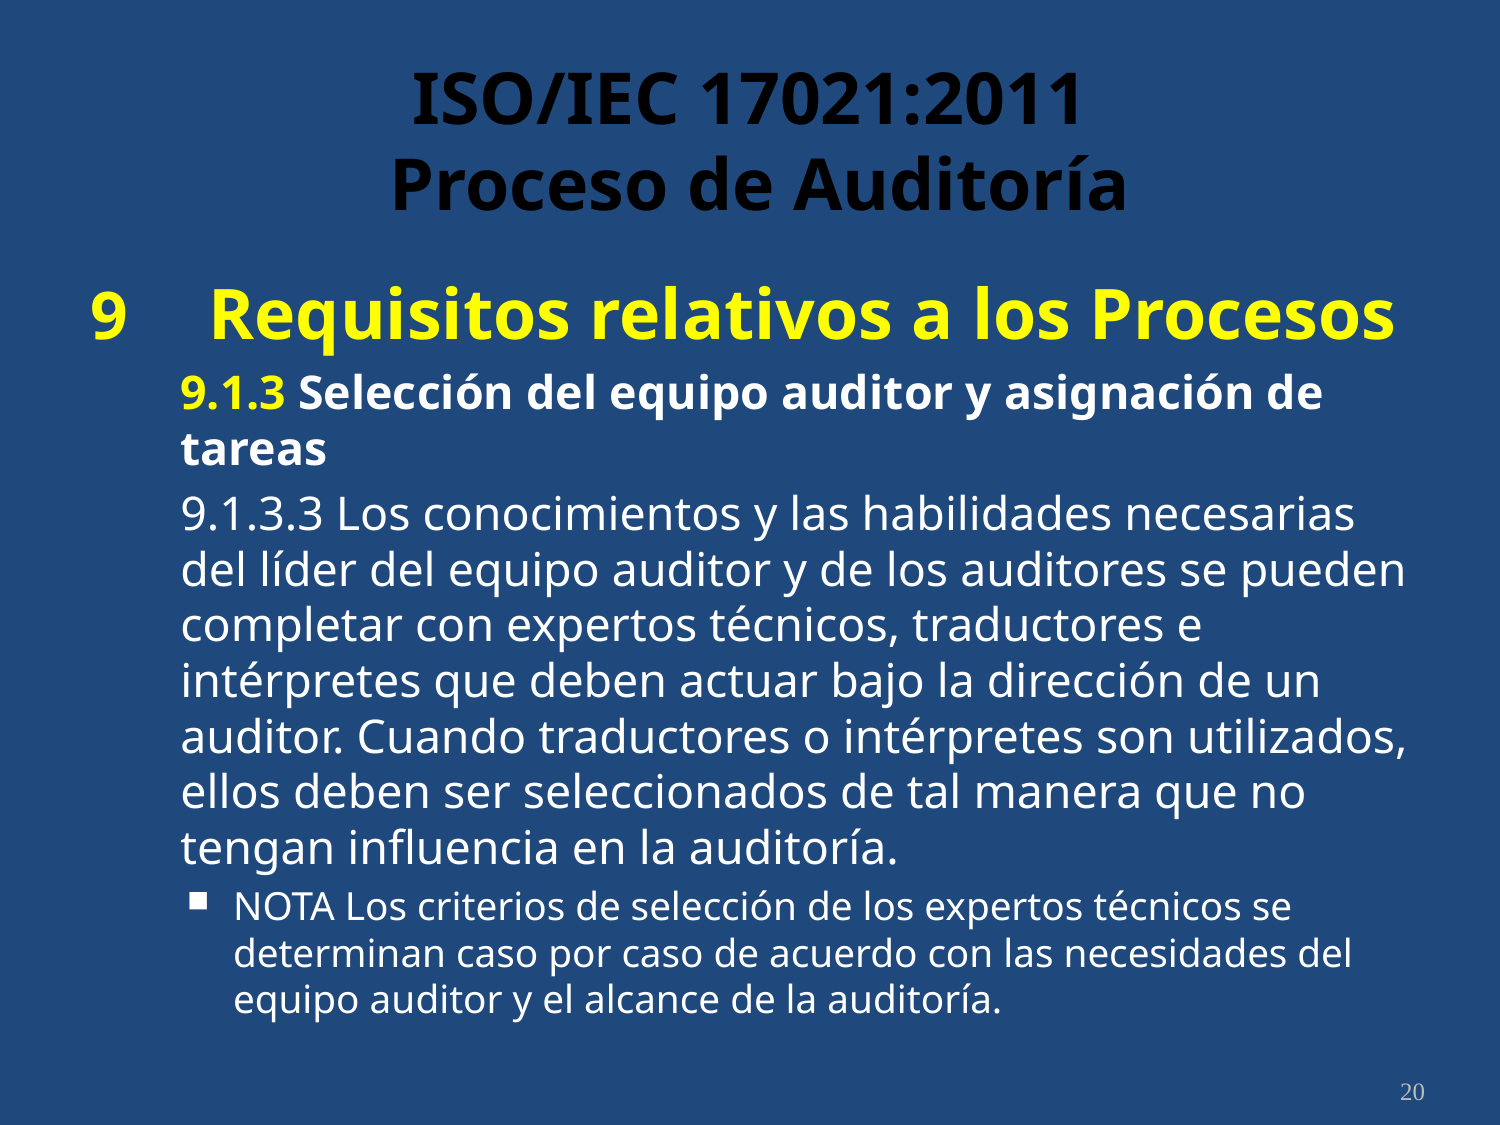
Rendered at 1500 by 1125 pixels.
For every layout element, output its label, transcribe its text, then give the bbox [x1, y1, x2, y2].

title ISO/IEC 17021:2011 Proceso de Auditoría [75, 45, 1425, 233]
slide_number 20 [1299, 1052, 1425, 1113]
list 9 Requisitos relativos a los Procesos 9.1.3 Selección del equipo auditor y asignación de tareas 9.1.3.3 Los conocimientos y las habilidades necesarias del líder del equipo auditor y de los auditores se pueden completar con expertos técnicos, traductores e intérpretes que deben actuar bajo la dirección de un auditor. Cuando traductores o intérpretes son utilizados, ellos deben ser seleccionados de tal manera que no tengan influencia en la auditoría. NOTA Los criterios de selección de los expertos técnicos se determinan caso por caso de acuerdo con las necesidades del equipo auditor y el alcance de la auditoría. [74, 262, 1426, 1036]
